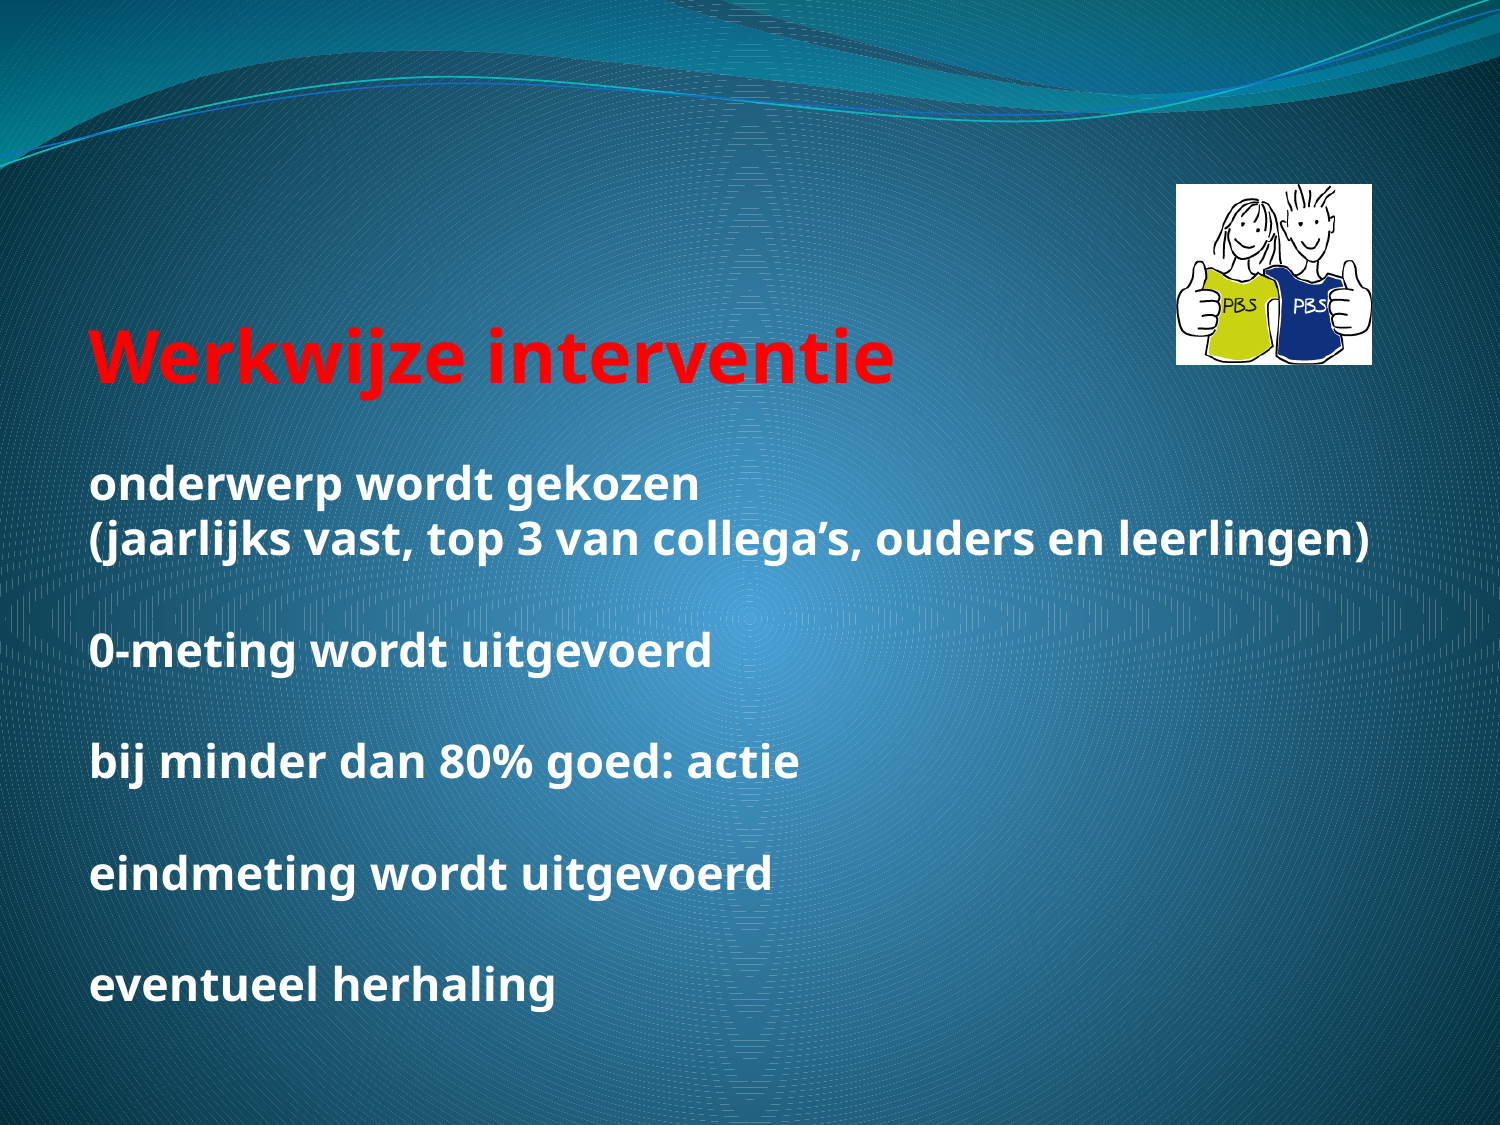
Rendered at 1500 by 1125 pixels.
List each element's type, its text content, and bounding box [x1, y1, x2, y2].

title Werkwijze interventie onderwerp wordt gekozen (jaarlijks vast, top 3 van collega’s, ouders en leerlingen) 0-meting wordt uitgevoerd bij minder dan 80% goed: actie eindmeting wordt uitgevoerd eventueel herhaling [88, 255, 1377, 1047]
picture [1176, 184, 1373, 365]
